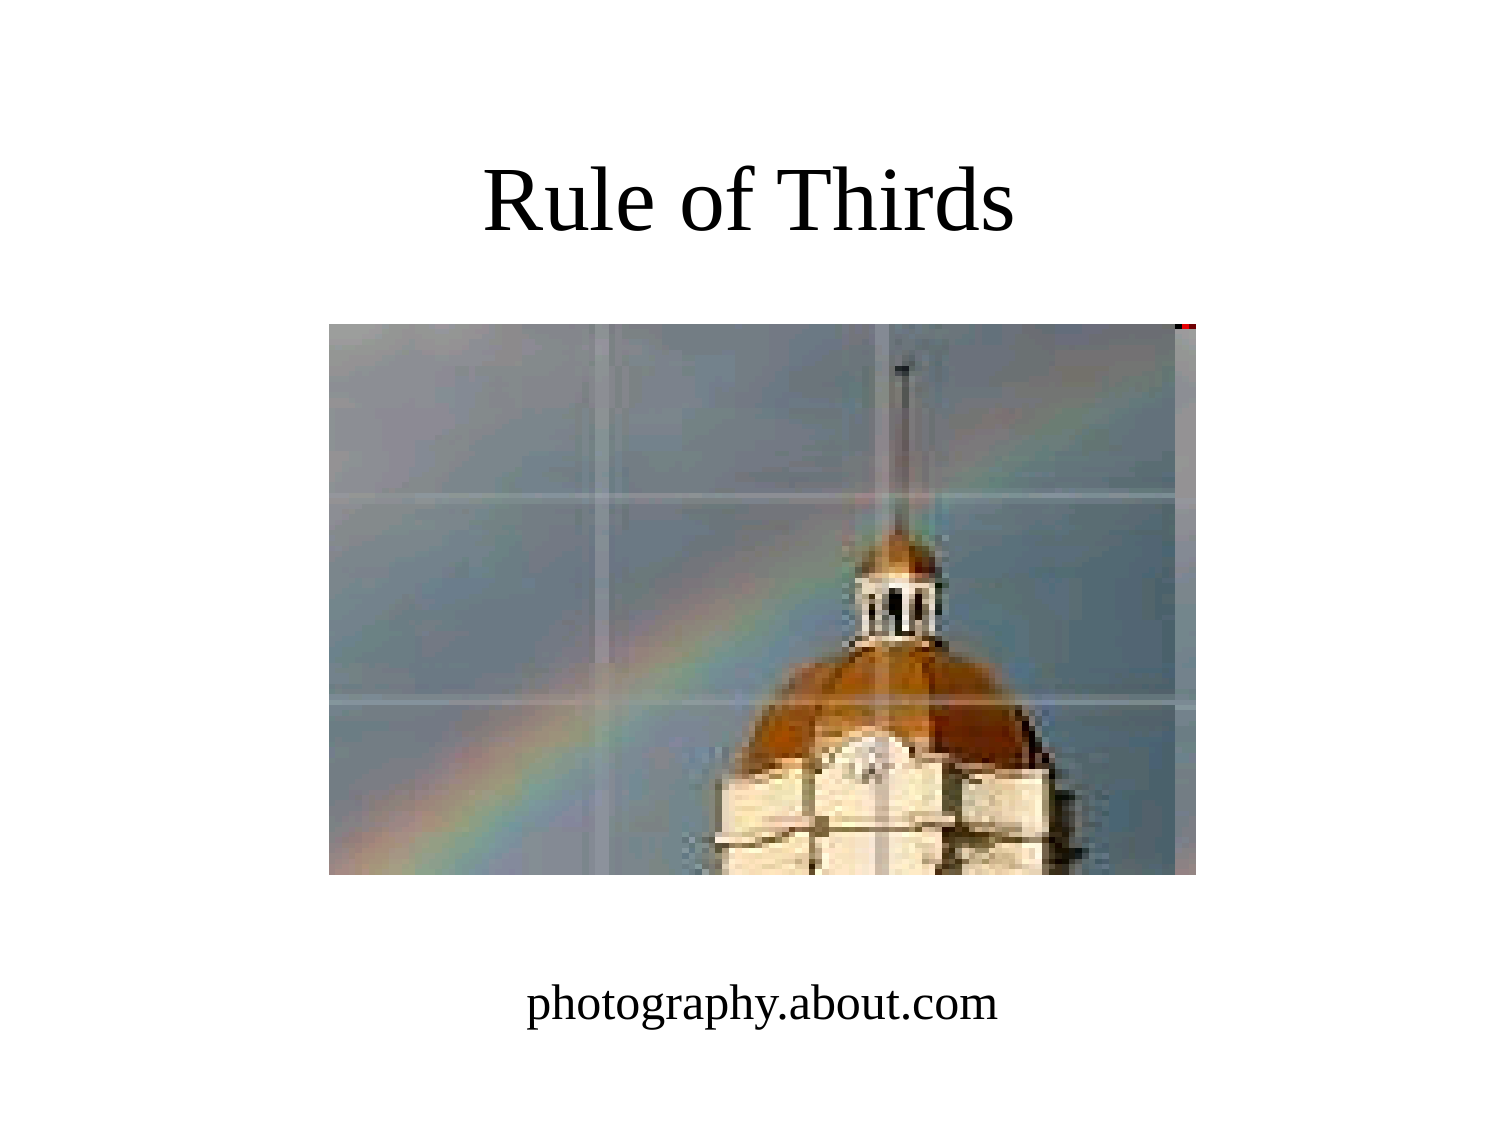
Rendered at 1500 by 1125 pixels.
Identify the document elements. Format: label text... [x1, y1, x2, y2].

text_box photography.about.com [387, 962, 1138, 1038]
title Rule of Thirds [112, 99, 1388, 288]
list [328, 324, 1197, 876]
